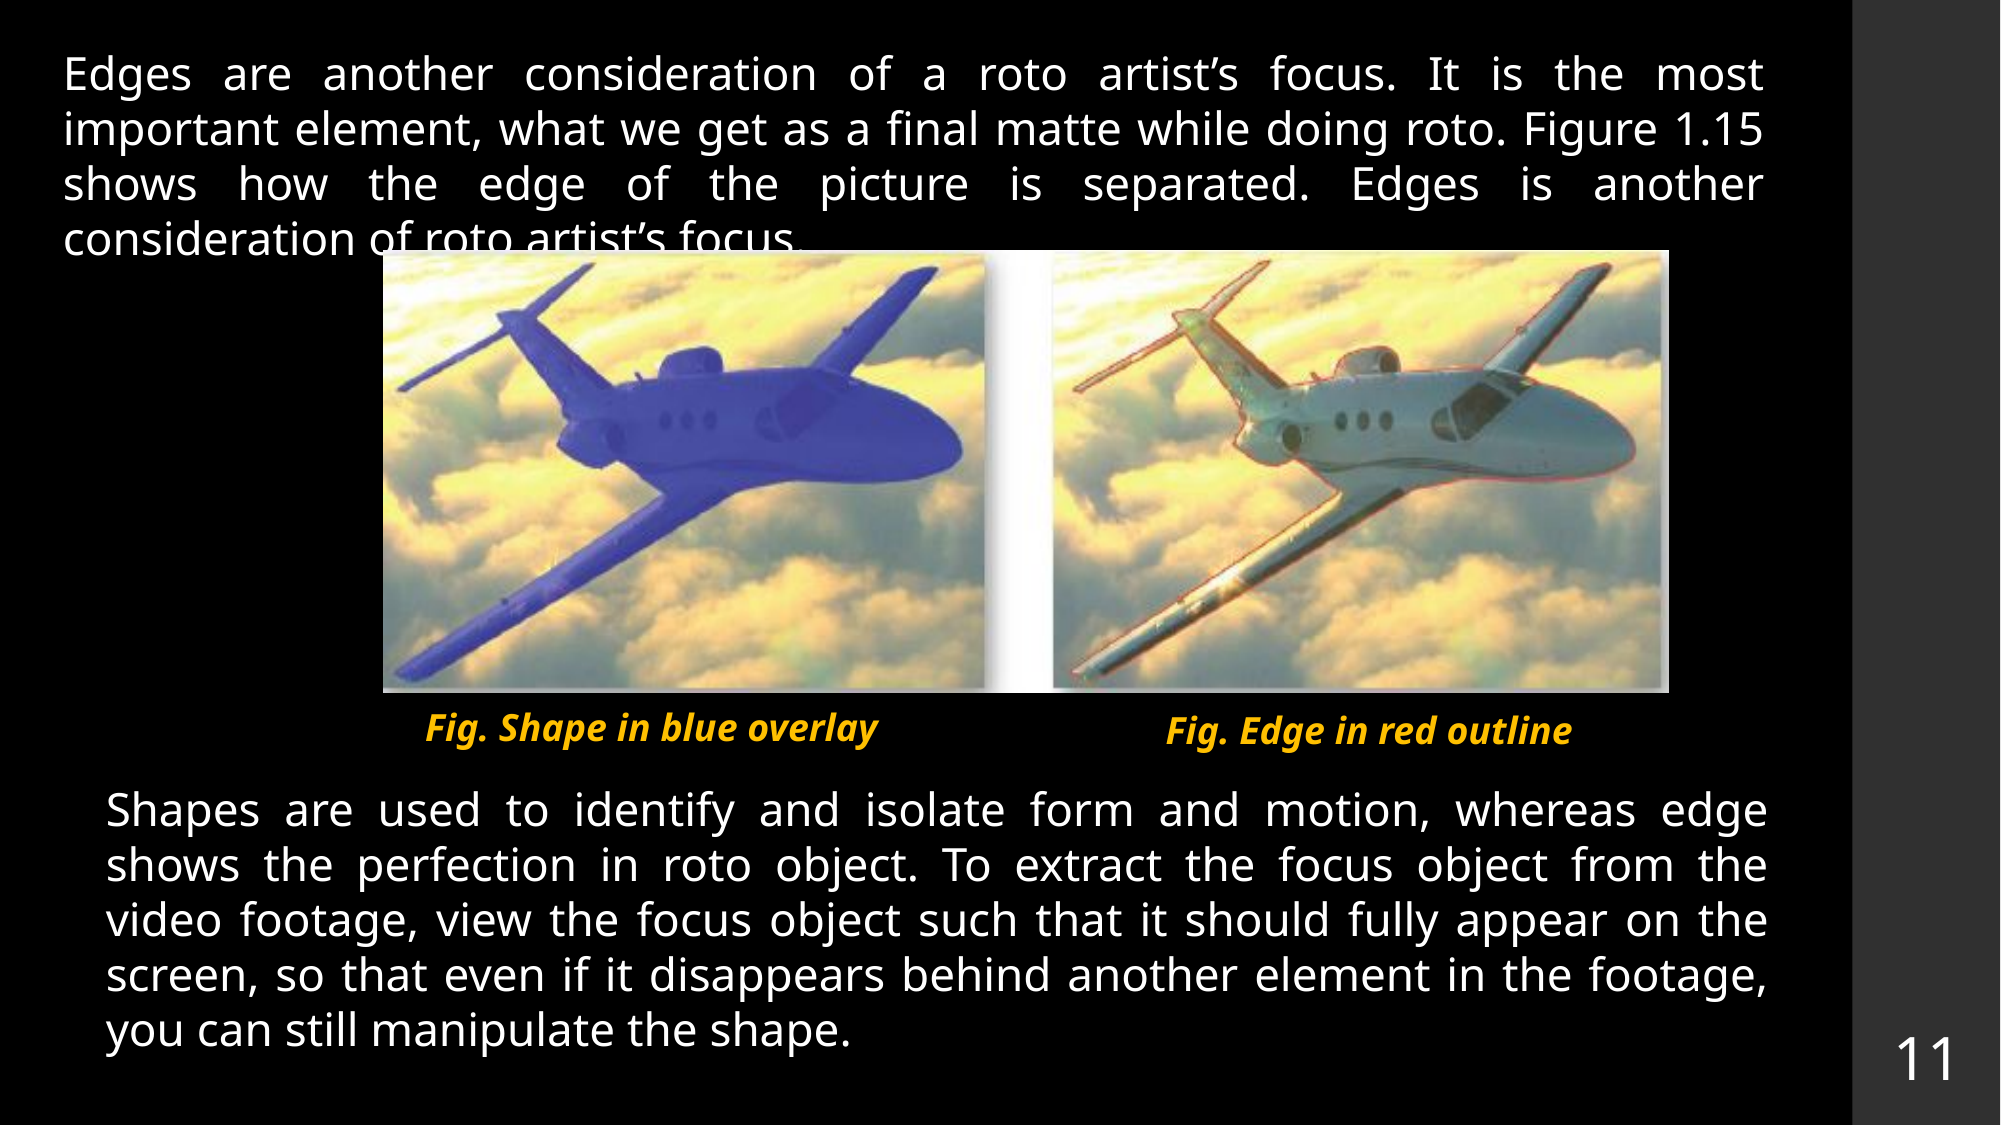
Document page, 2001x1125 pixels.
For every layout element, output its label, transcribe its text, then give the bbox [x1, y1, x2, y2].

text_box Fig. Shape in blue overlay [369, 696, 934, 757]
slide_number 11 [1852, 1012, 2000, 1110]
text_box Shapes are used to identify and isolate form and motion, whereas edge shows the perfection in roto object. To extract the focus object from the video footage, view the focus object such that it should fully appear on the screen, so that even if it disappears behind another element in the footage, you can still manipulate the shape. [91, 773, 1785, 1064]
text_box Edges are another consideration of a roto artist’s focus. It is the most important element, what we get as a final matte while doing roto. Figure 1.15 shows how the edge of the picture is separated. Edges is another consideration of roto artist’s focus. [48, 36, 1781, 272]
picture [383, 249, 1669, 693]
text_box Fig. Edge in red outline [1087, 702, 1652, 760]
